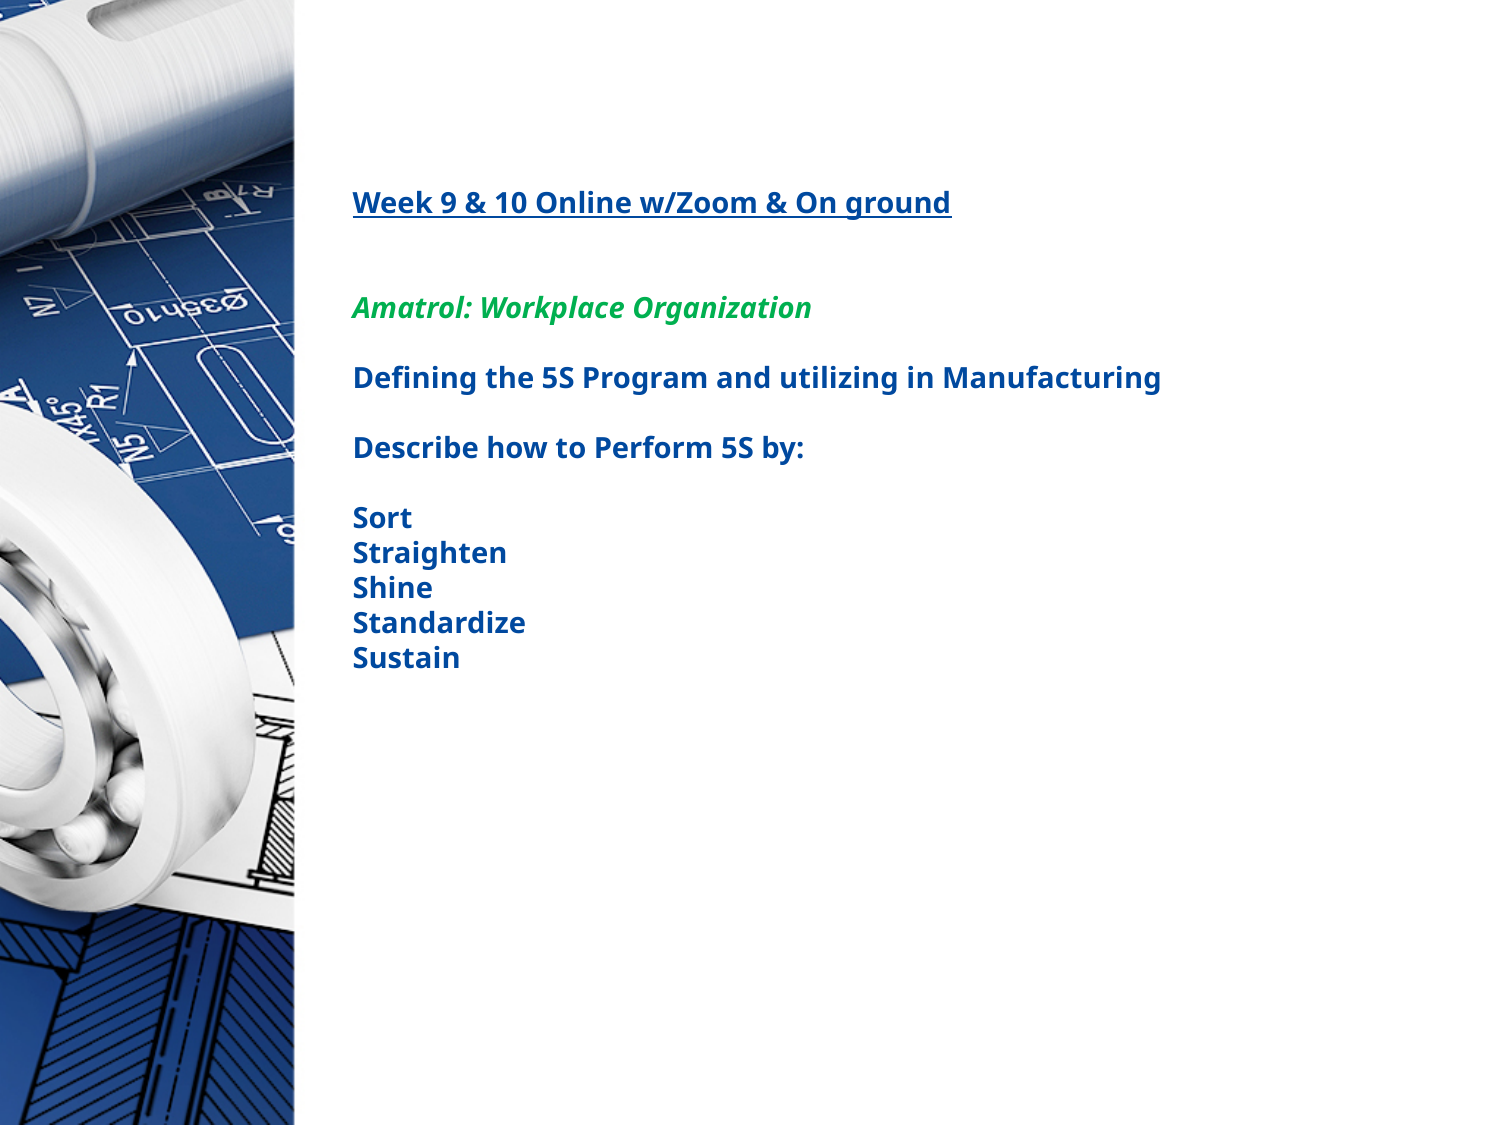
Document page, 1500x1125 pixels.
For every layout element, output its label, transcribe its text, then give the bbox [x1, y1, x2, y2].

picture [0, 0, 1500, 1125]
title Week 9 & 10 Online w/Zoom & On ground Amatrol: Workplace Organization Defining the 5S Program and utilizing in Manufacturing Describe how to Perform 5S by: Sort Straighten Shine Standardize Sustain [337, 178, 1438, 366]
